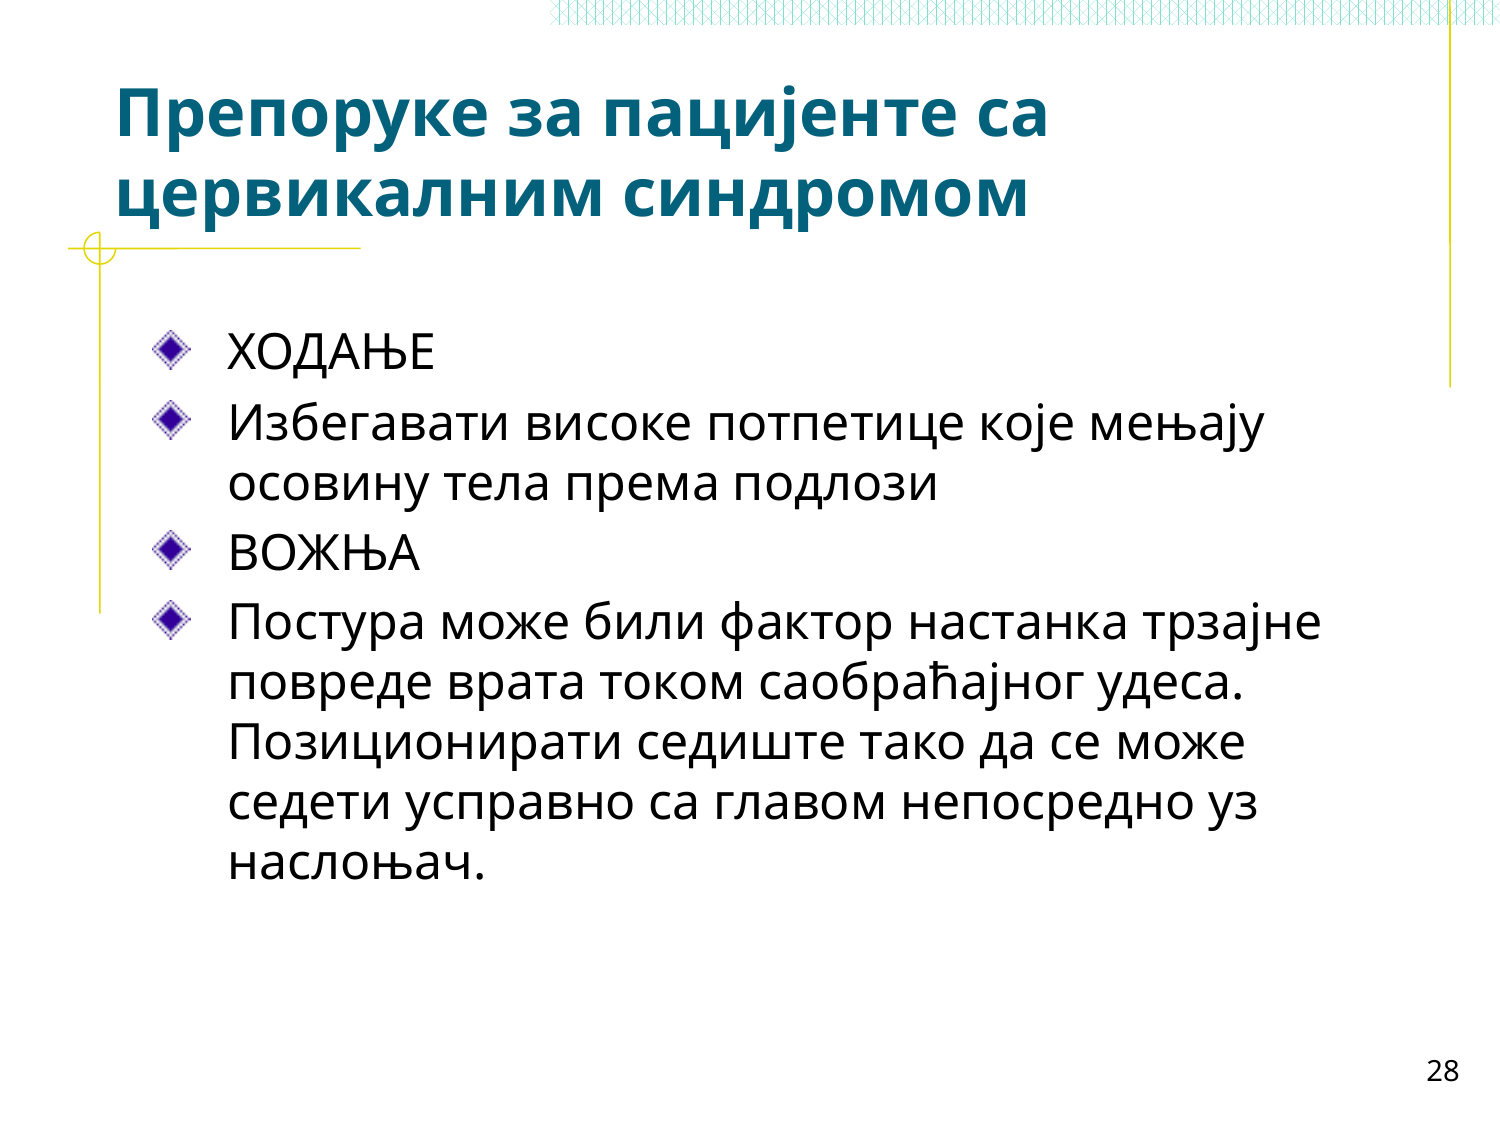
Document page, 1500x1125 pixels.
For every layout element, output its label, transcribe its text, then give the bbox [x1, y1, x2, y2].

picture [152, 600, 191, 640]
picture [152, 530, 191, 570]
title Препоруке за пацијенте са цервикалним синдромом [99, 49, 1376, 238]
slide_number 28 [1162, 1025, 1475, 1100]
picture [152, 330, 191, 370]
list ХОДАЊЕ Избегавати високе потпетице које мењају осовину тела према подлози ВОЖЊА Постура може били фактор настанка трзајне повреде врата током саобраћајног удеса. Позиционирати седиште тако да се може седети усправно са главом непосредно уз наслоњач. [137, 312, 1413, 988]
picture [152, 400, 191, 440]
